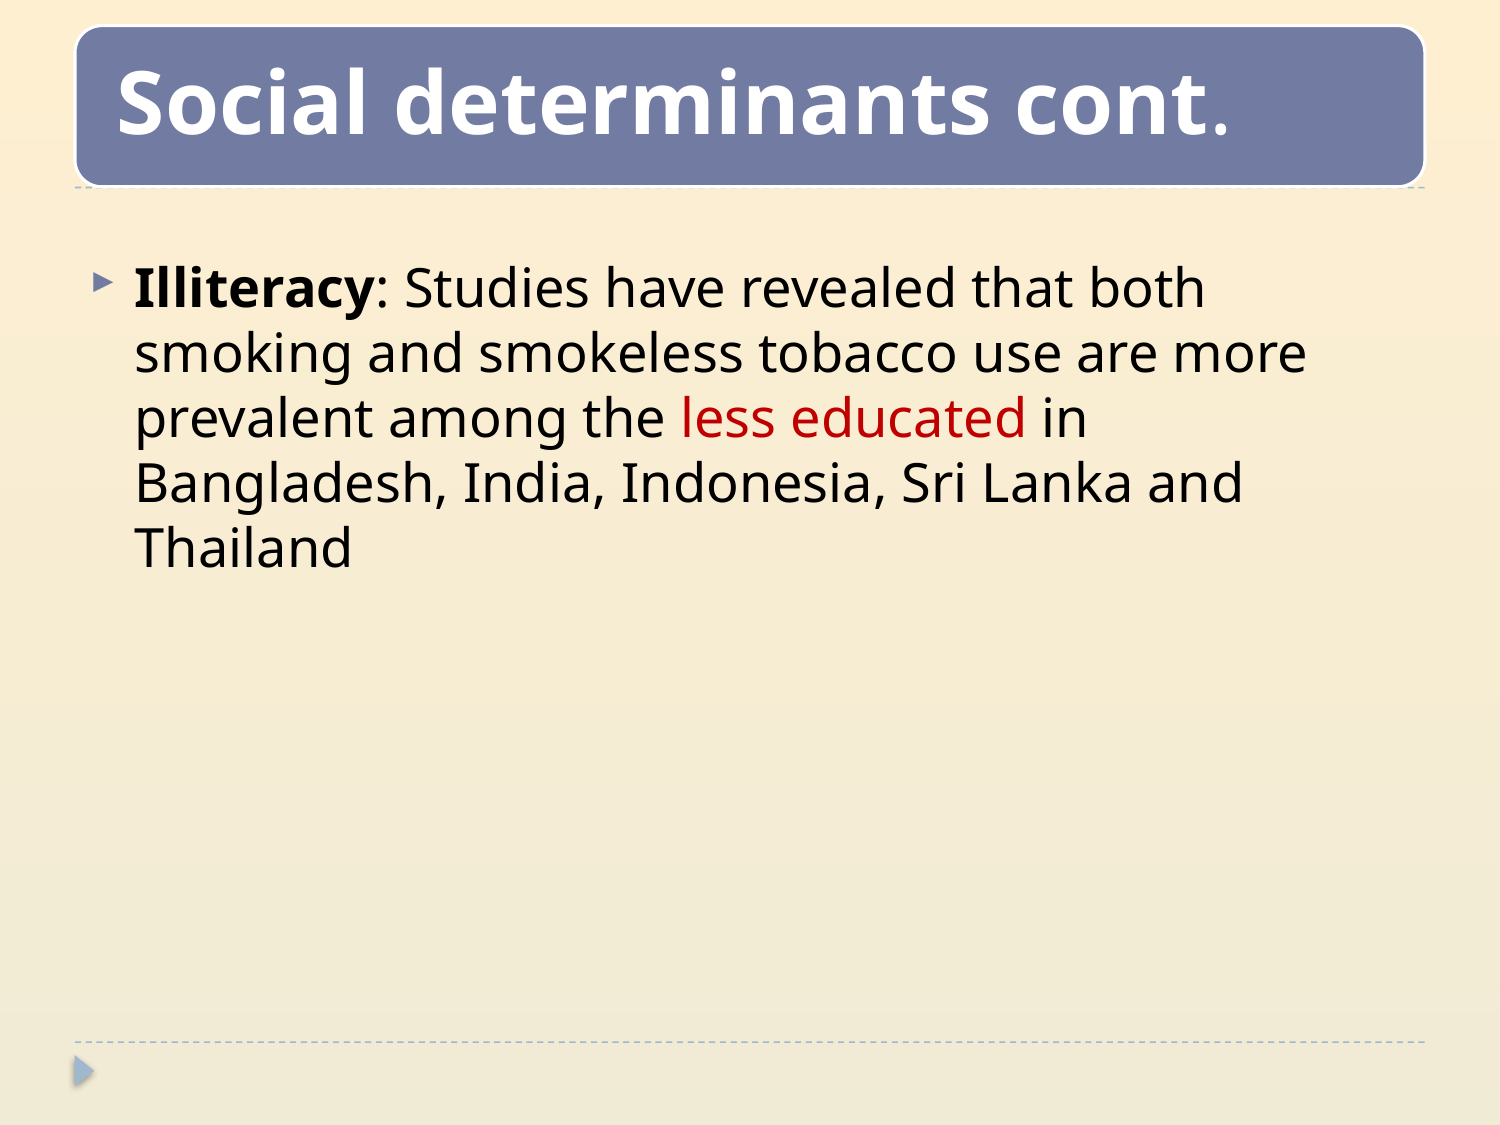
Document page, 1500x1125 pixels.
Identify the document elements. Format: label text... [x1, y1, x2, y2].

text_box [74, 24, 1426, 188]
list Illiteracy: Studies have revealed that both smoking and smokeless tobacco use are more prevalent among the less educated in Bangladesh, India, Indonesia, Sri Lanka and Thailand [75, 246, 1425, 650]
